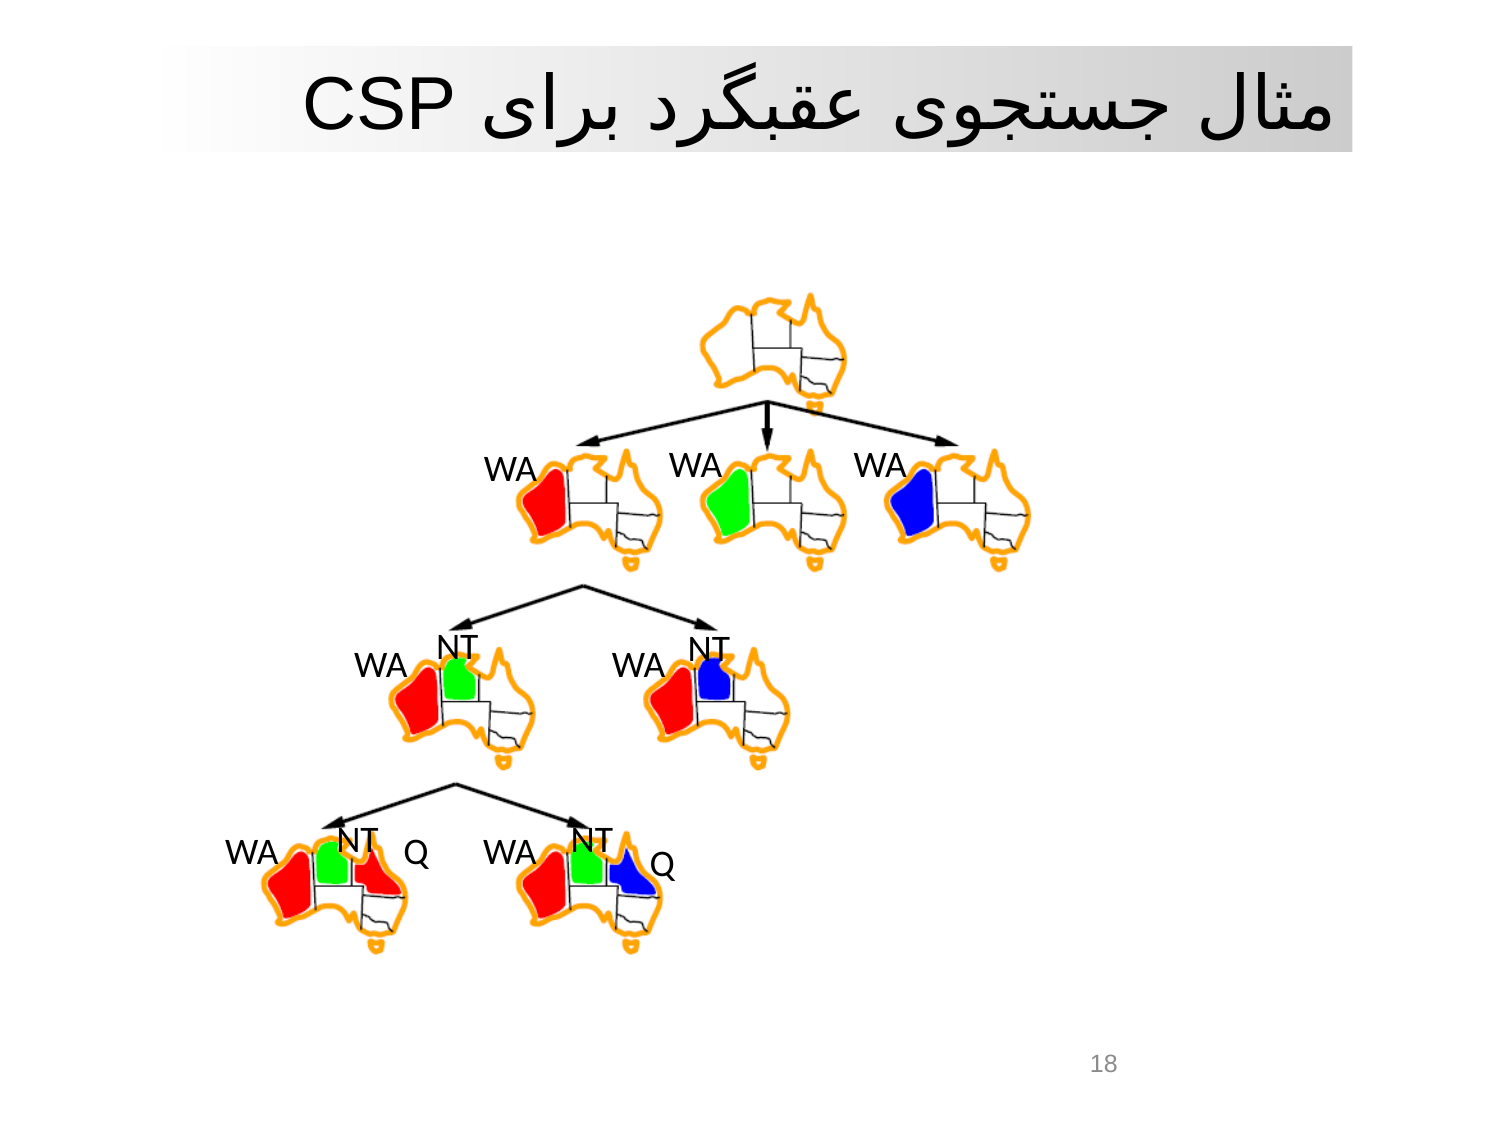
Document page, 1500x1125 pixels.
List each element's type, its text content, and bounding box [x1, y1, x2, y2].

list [176, 280, 1141, 1038]
slide_number 18 [1074, 1025, 1388, 1100]
text_box مثال جستجوی عقبگرد برای CSP [152, 46, 1353, 152]
